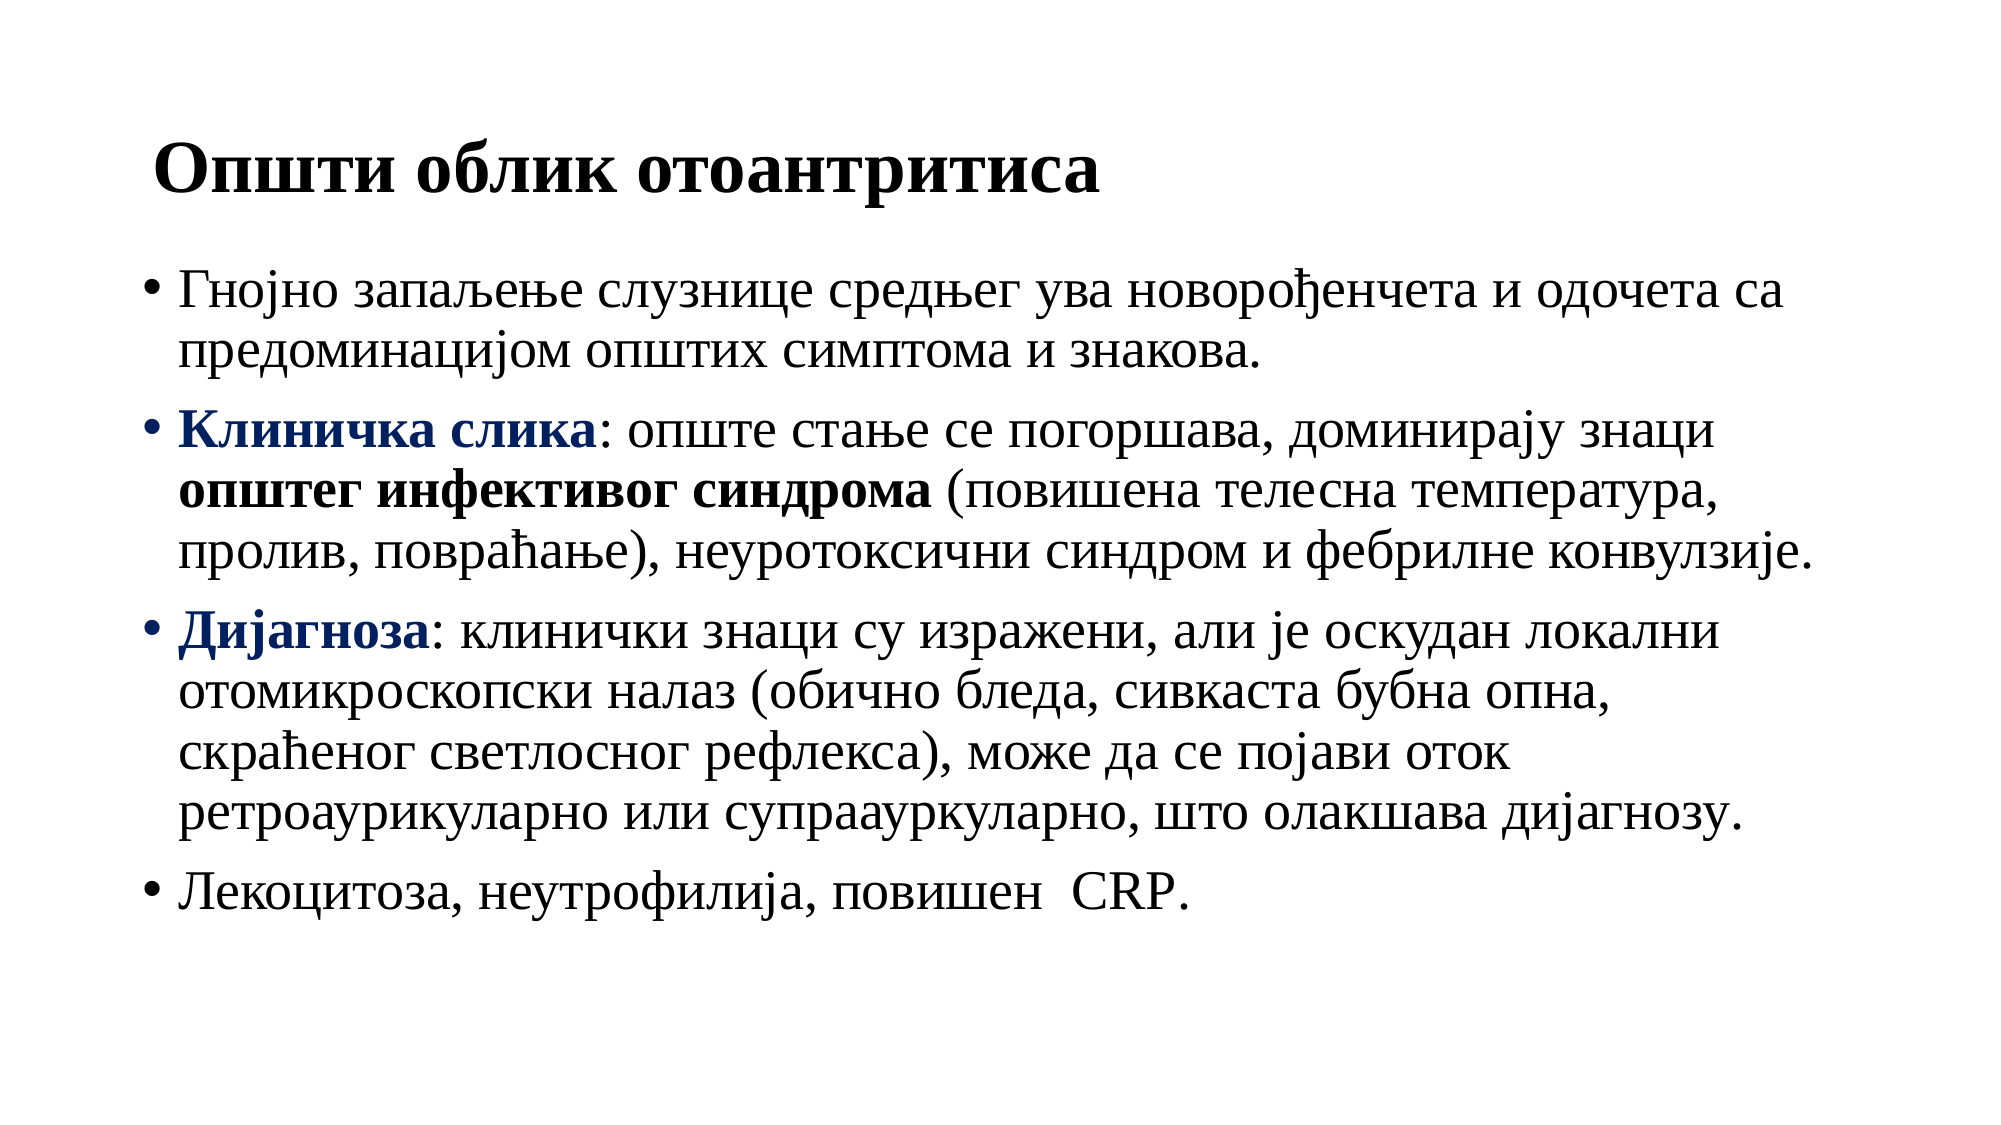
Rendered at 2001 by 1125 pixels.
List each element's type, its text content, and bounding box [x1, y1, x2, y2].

title Општи облик отоантритиса [137, 59, 1863, 278]
list Гнојно запаљење слузнице средњег ува новорођенчета и одочета са предоминацијом општих симптома и знакова. Клиничка слика: опште стање се погоршава, доминирају знаци општег инфективог синдрома (повишена телесна температура, пролив, повраћање), неуротоксични синдром и фебрилне конвулзије. Дијагноза: клинички знаци су изражени, али је оскудан локални отомикроскопски налаз (обично бледа, сивкаста бубна опна, скраћеног светлосног рефлекса), може да се појави оток ретроаурикуларно или супраауркуларно, што олакшава дијагнозу. Лекоцитоза, неутрофилија, повишен CRP. [127, 251, 1853, 966]
